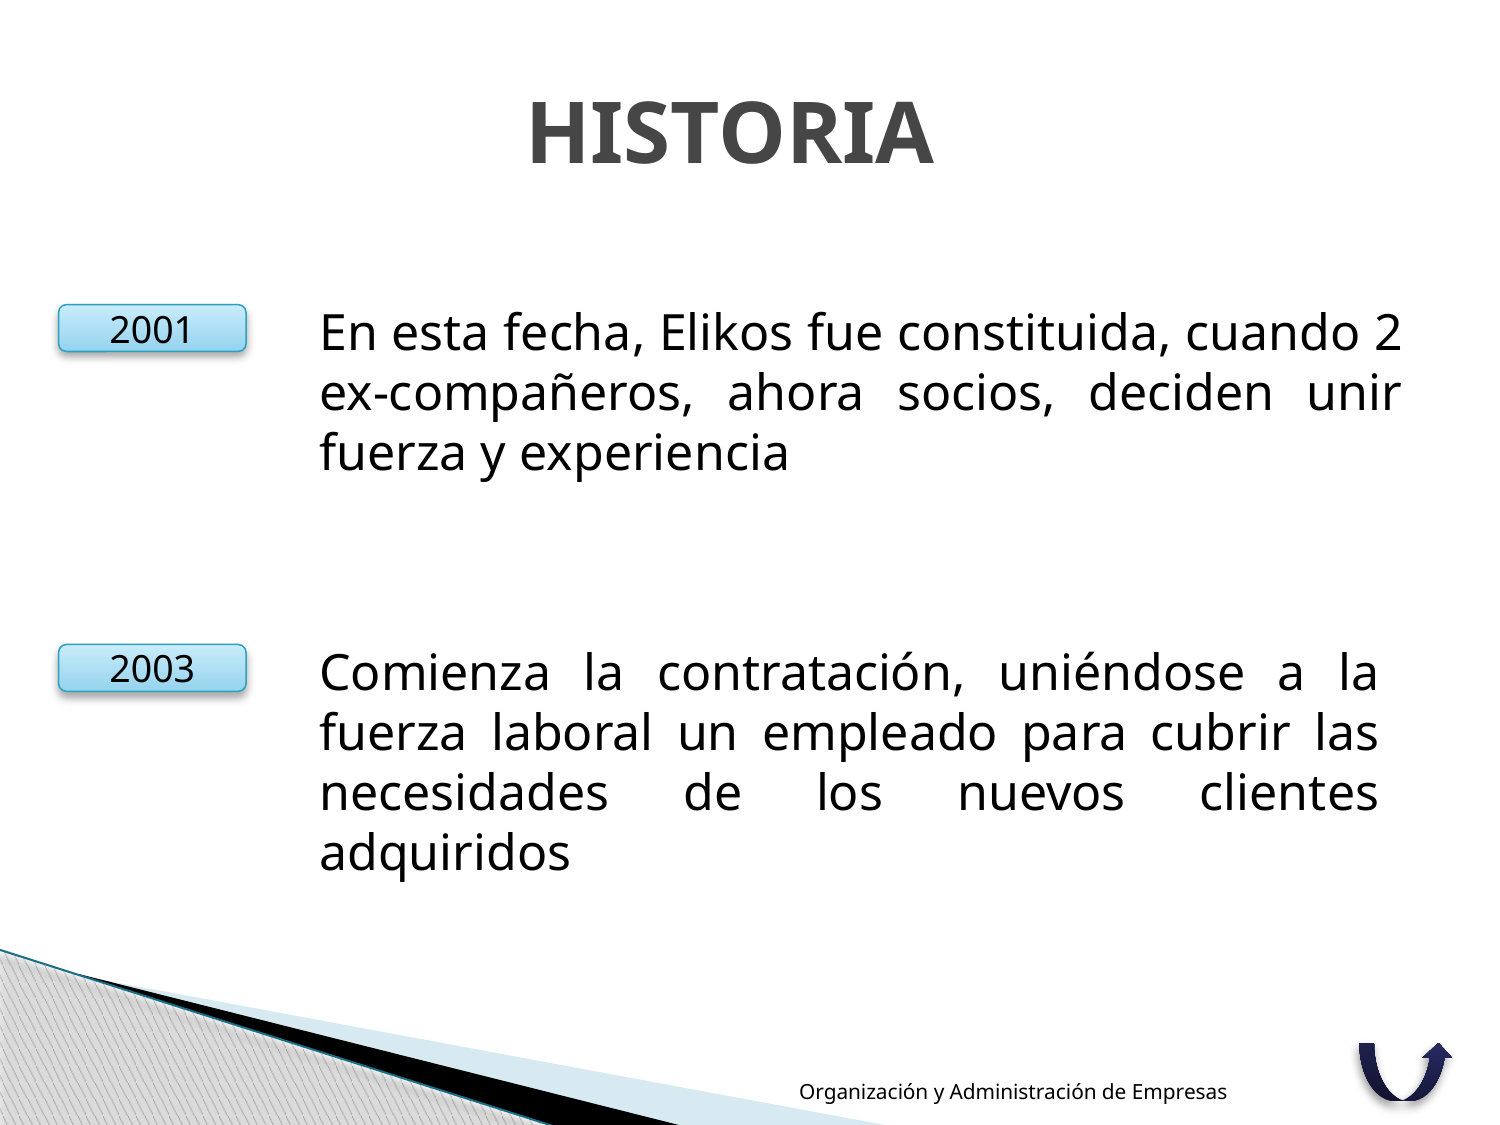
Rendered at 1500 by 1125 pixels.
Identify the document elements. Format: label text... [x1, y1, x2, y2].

text_box En esta fecha, Elikos fue constituida, cuando 2 ex-compañeros, ahora socios, deciden unir fuerza y experiencia [304, 292, 1418, 488]
text_box Comienza la contratación, uniéndose a la fuerza laboral un empleado para cubrir las necesidades de los nuevos clientes adquiridos [304, 632, 1395, 888]
text_box 2001 [57, 303, 247, 353]
text_box [1359, 1042, 1452, 1102]
text_box 2003 [57, 643, 247, 693]
footer Organización y Administración de Empresas [718, 1051, 1243, 1112]
title HISTORIA [35, 35, 1425, 223]
